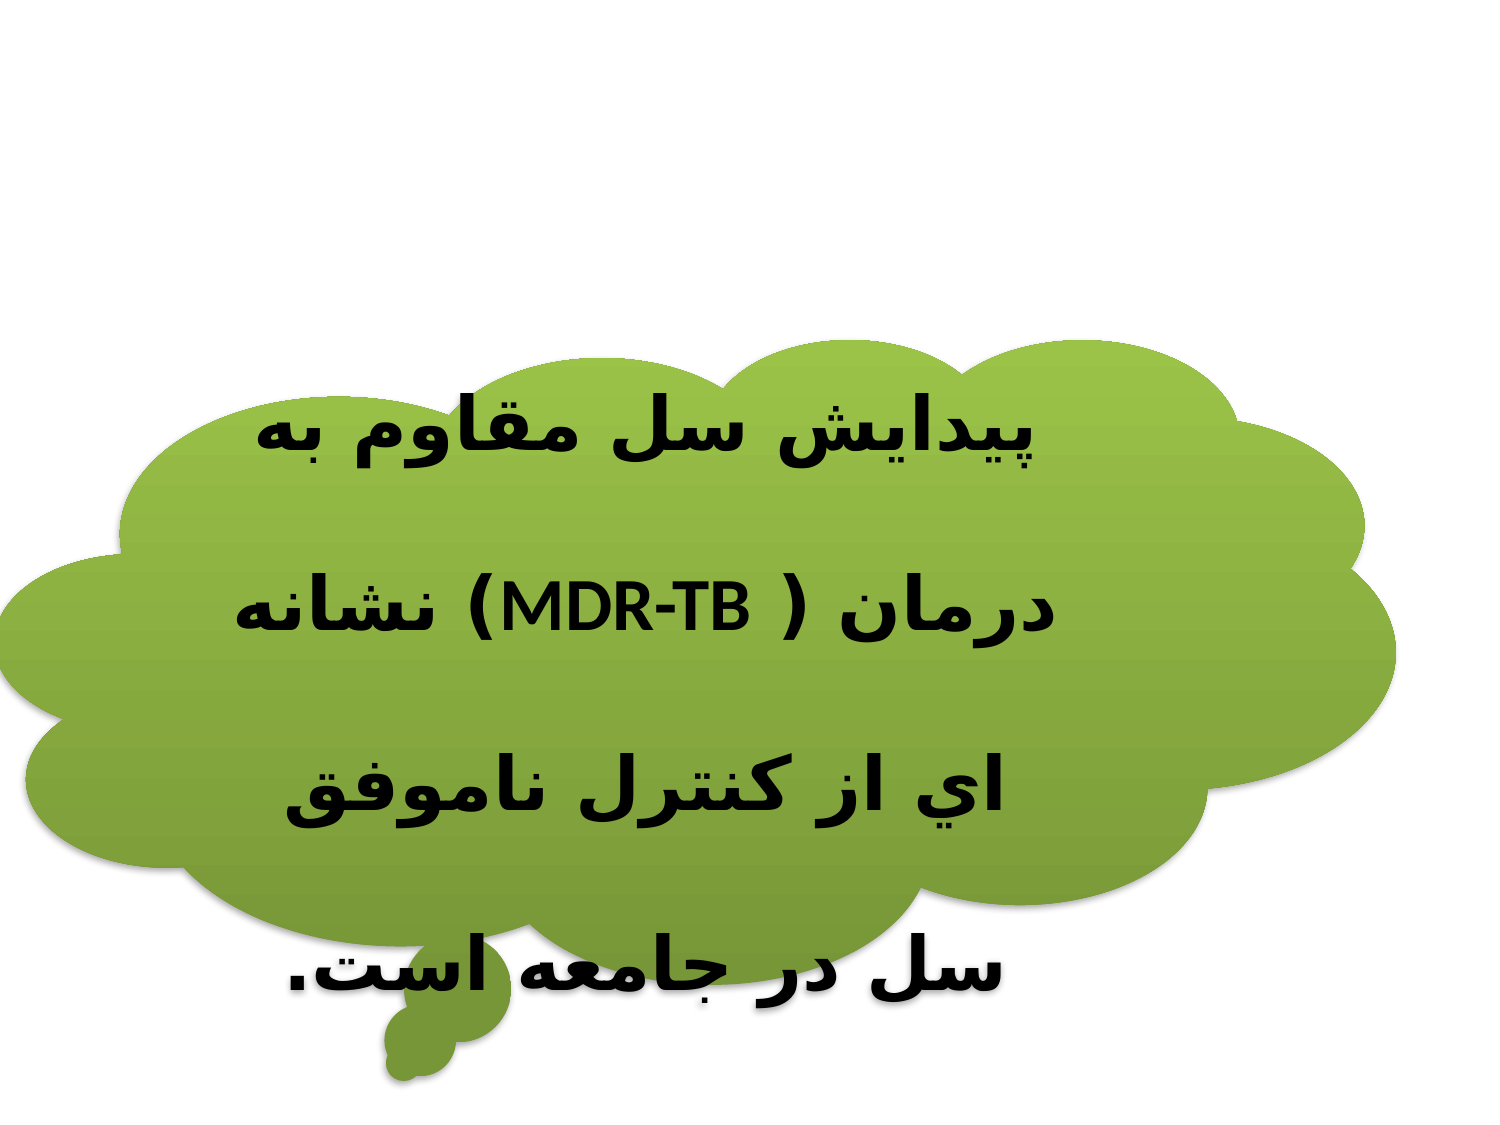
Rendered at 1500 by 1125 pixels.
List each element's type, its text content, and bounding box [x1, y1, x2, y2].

text_box پیدایش سل مقاوم به درمان ( MDR-TB) نشانه اي از کنترل ناموفق سل در جامعه است. [0, 340, 1396, 1082]
